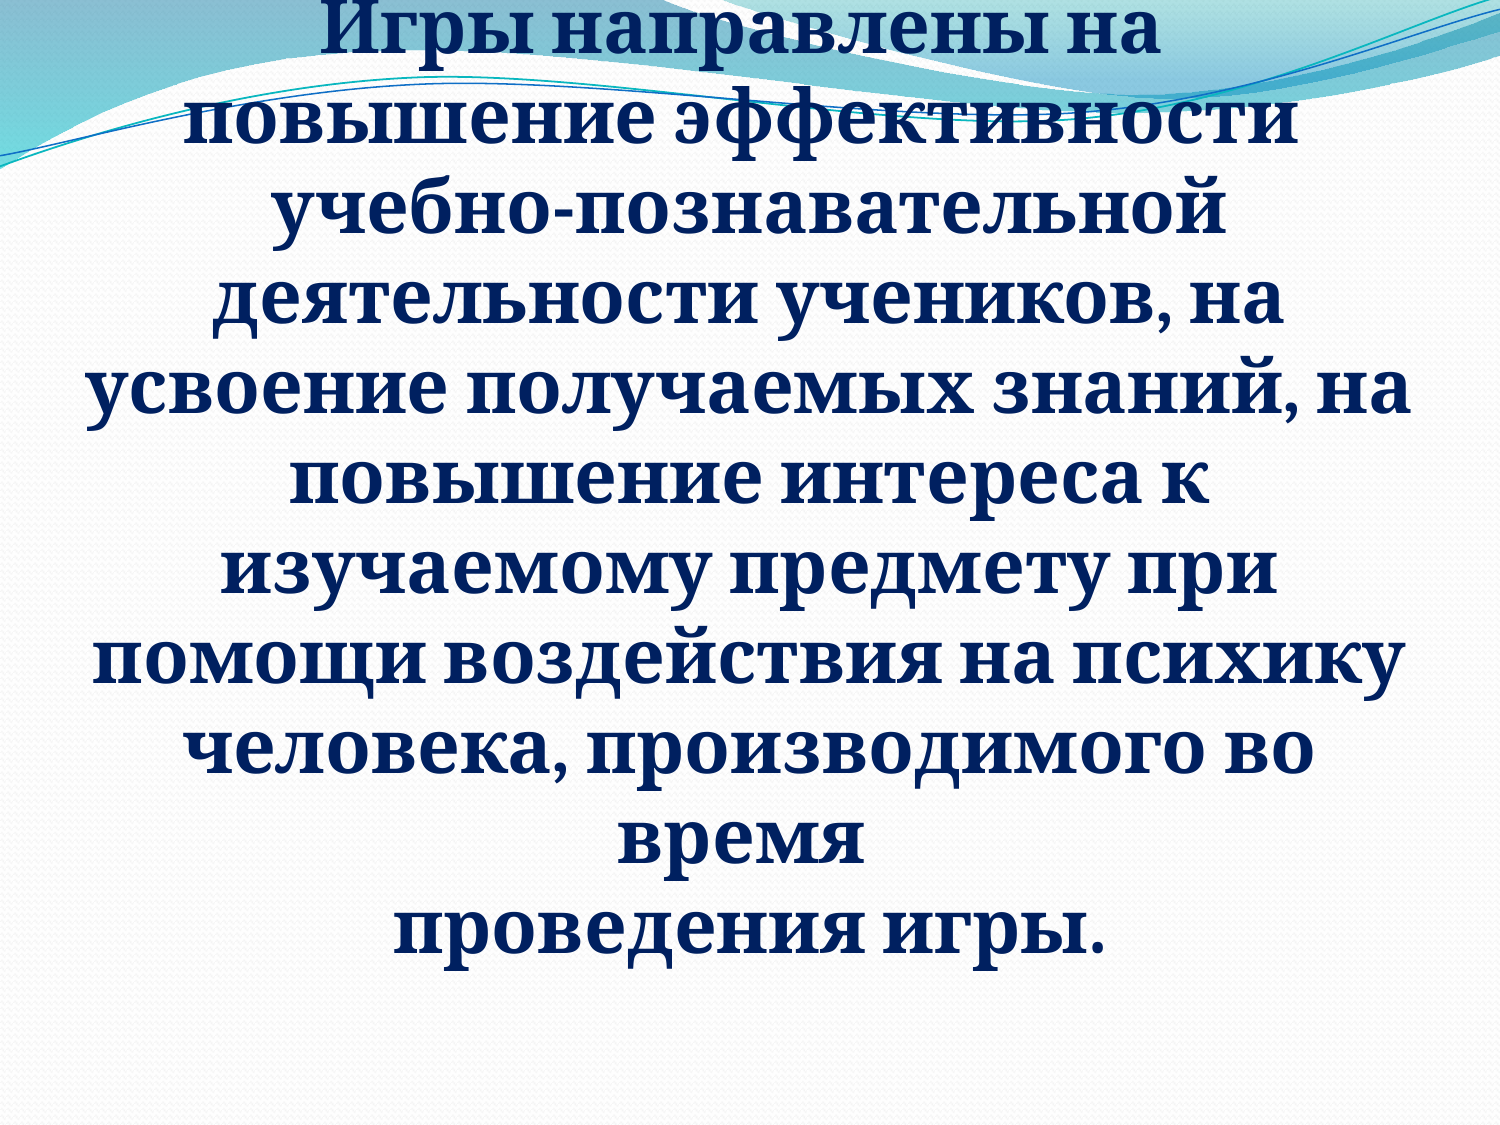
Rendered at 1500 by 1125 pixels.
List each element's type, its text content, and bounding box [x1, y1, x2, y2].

title Игры направлены на повышение эффективности учебно-познавательной деятельности учеников, на усвоение получаемых знаний, на повышение интереса к изучаемому предмету при помощи воздействия на психику человека, производимого во время проведения игры. [75, 45, 1425, 1059]
